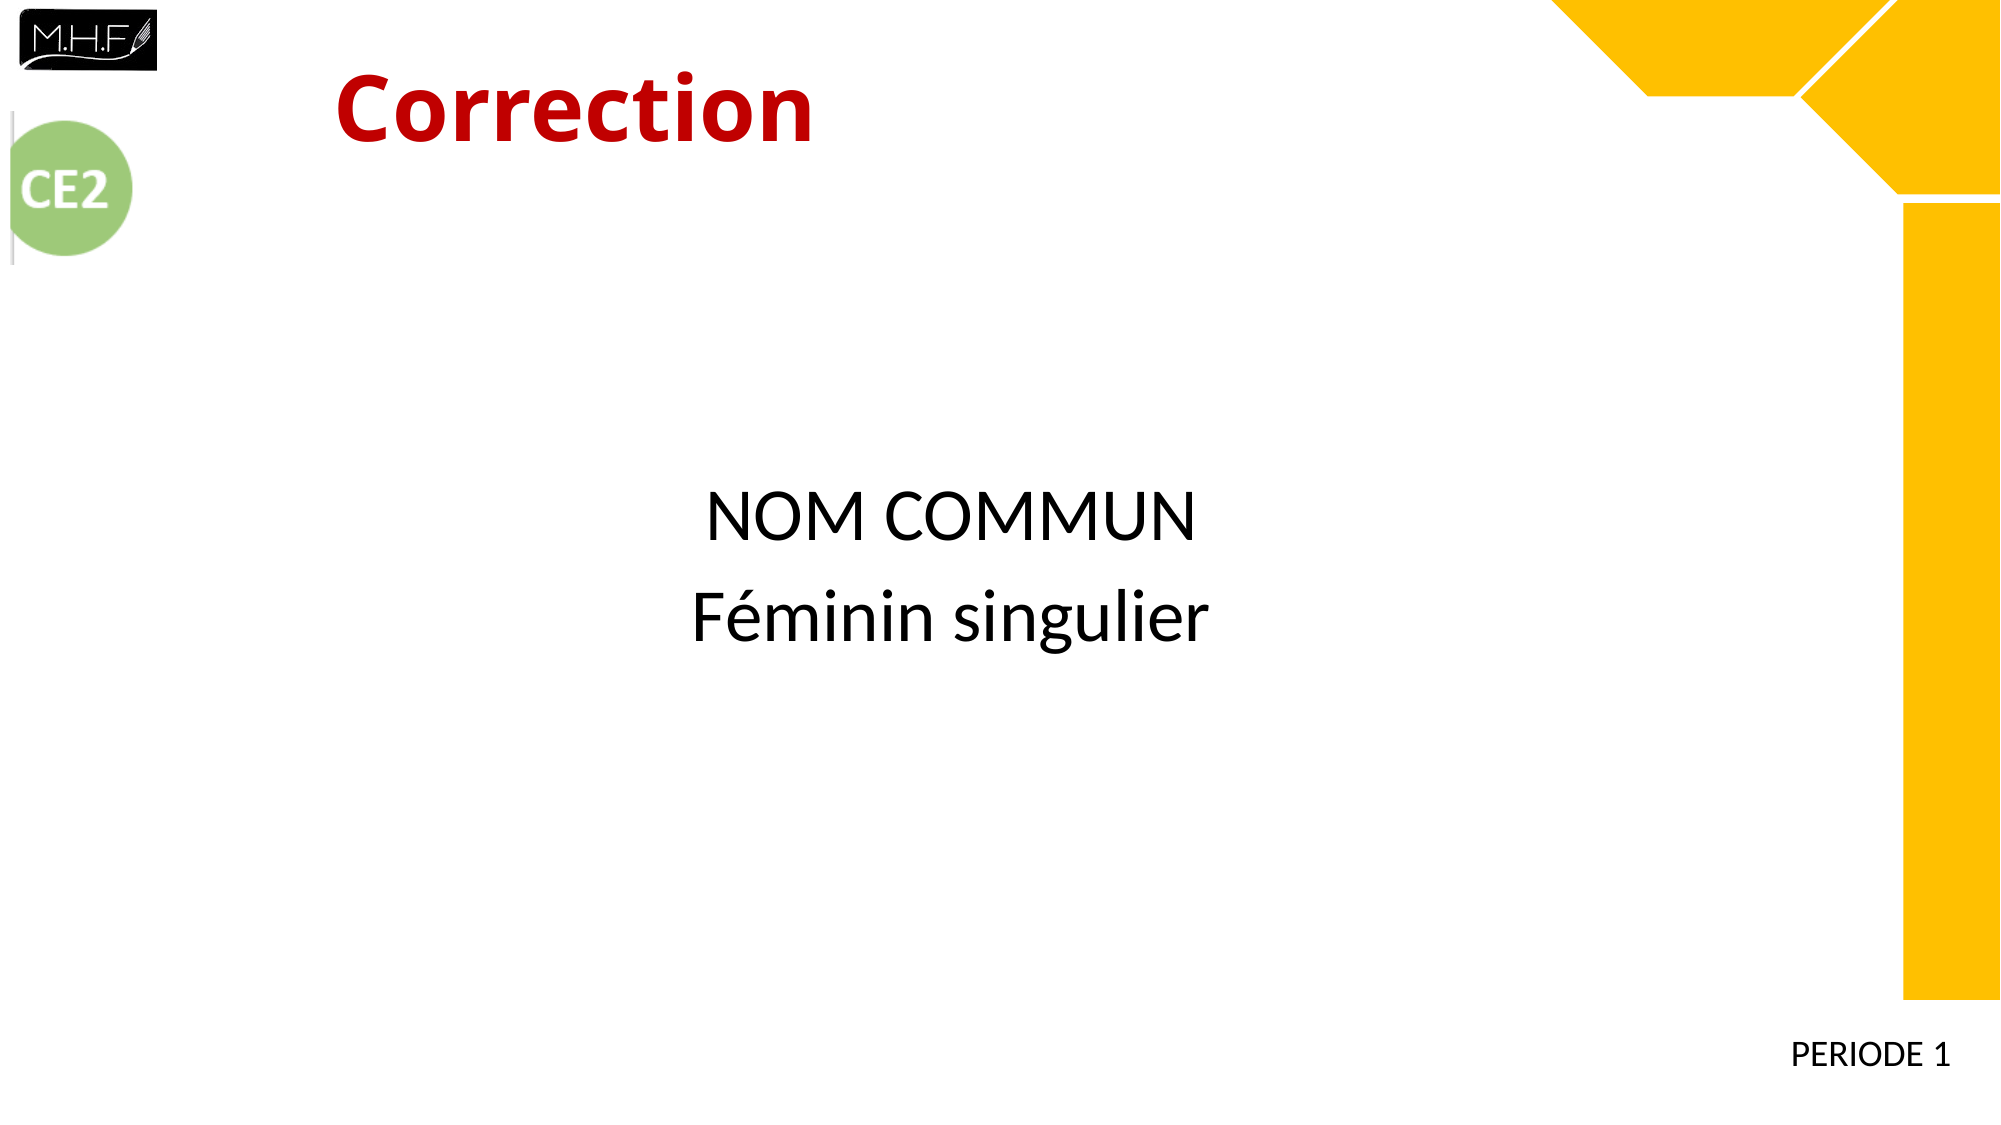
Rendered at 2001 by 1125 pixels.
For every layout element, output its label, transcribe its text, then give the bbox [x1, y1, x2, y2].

text_box PERIODE 1 [1362, 1021, 1967, 1125]
picture [10, 111, 141, 265]
text_box NOM COMMUN Féminin singulier [541, 377, 1363, 1091]
text_box [1549, 0, 1892, 98]
text_box [1799, 0, 2000, 196]
picture [16, 7, 157, 74]
title Correction [318, 3, 1865, 221]
text_box [1902, 202, 2000, 1001]
